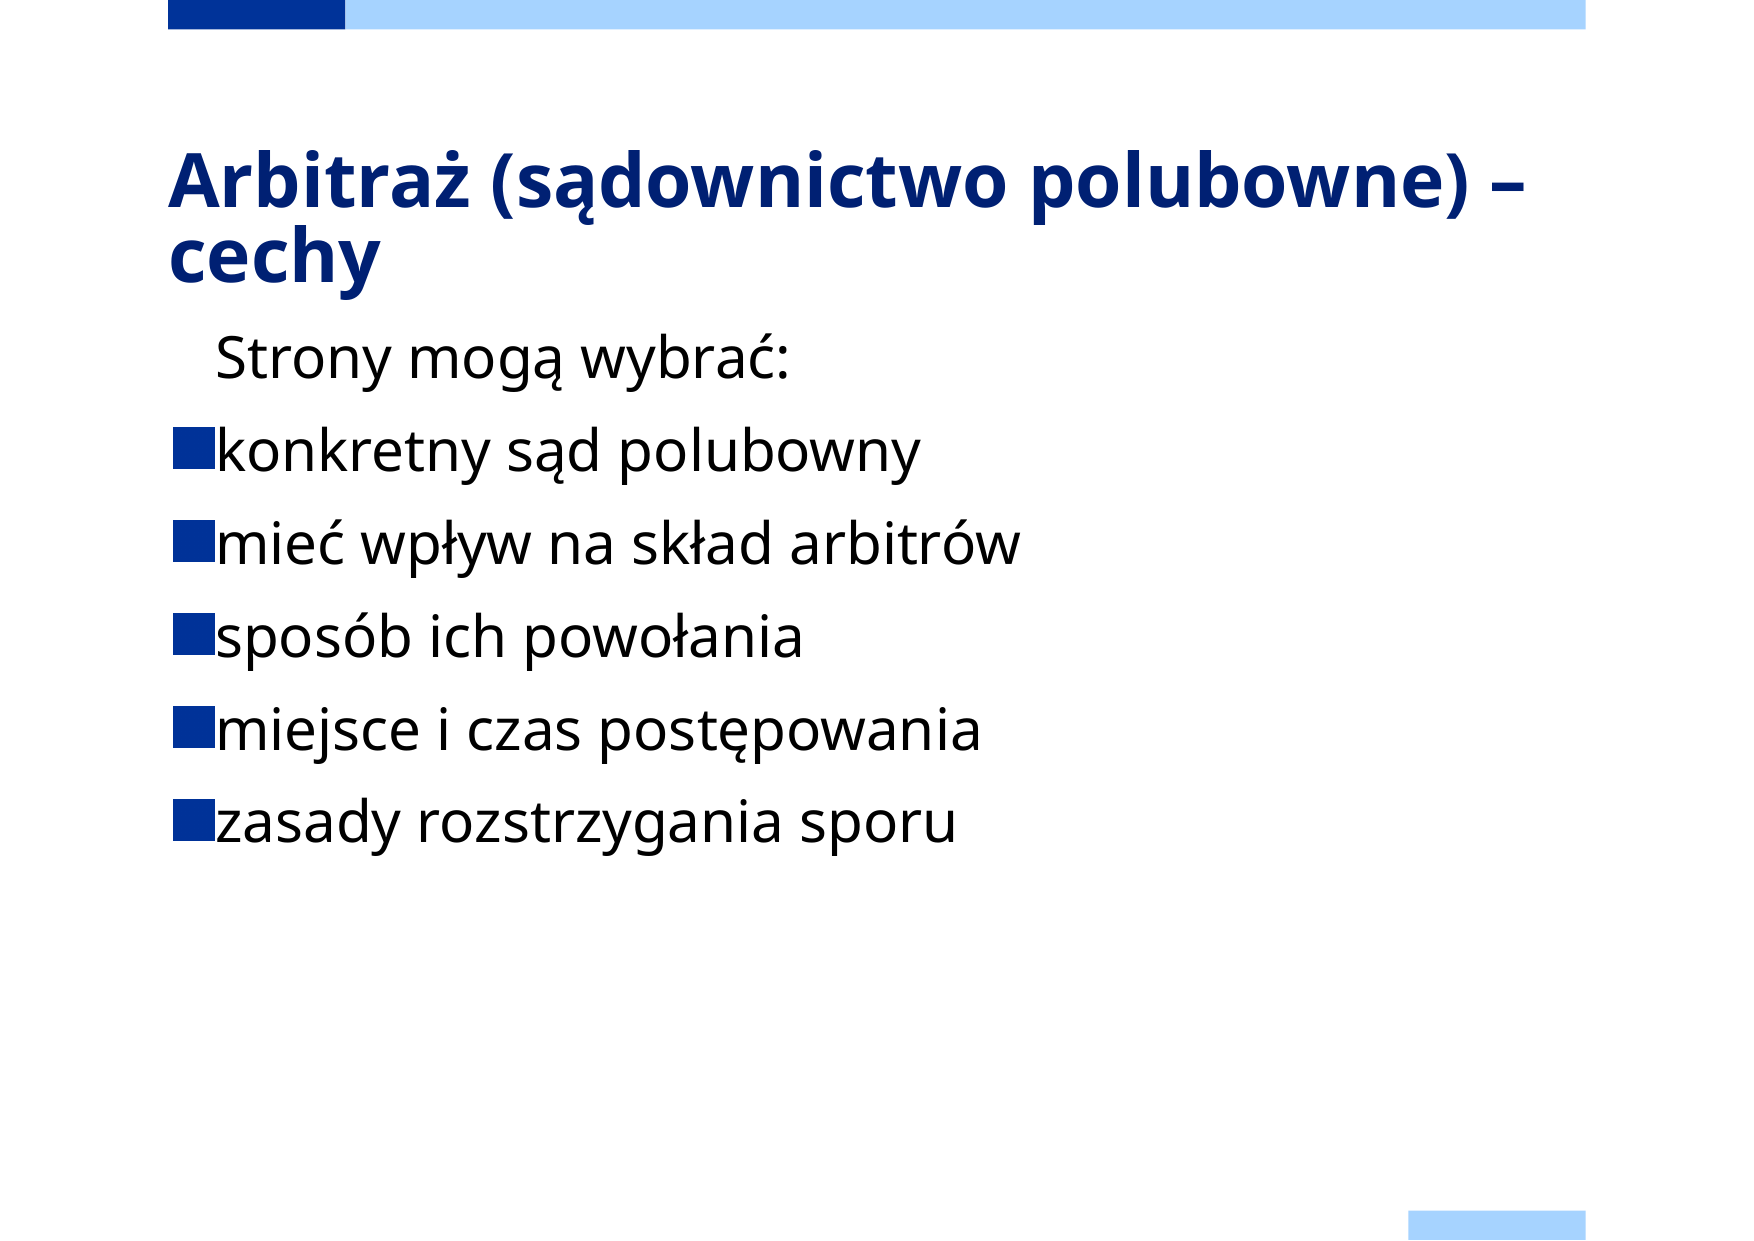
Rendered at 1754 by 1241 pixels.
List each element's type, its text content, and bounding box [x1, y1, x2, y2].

picture [173, 520, 215, 562]
picture [173, 613, 215, 655]
title Arbitraż (sądownictwo polubowne) – cechy [168, 147, 1586, 325]
picture [173, 706, 215, 748]
picture [173, 799, 215, 841]
picture [173, 427, 215, 469]
list Strony mogą wybrać: konkretny sąd polubowny mieć wpływ na skład arbitrów sposób ich powołania miejsce i czas postępowania zasady rozstrzygania sporu [173, 320, 1567, 1089]
